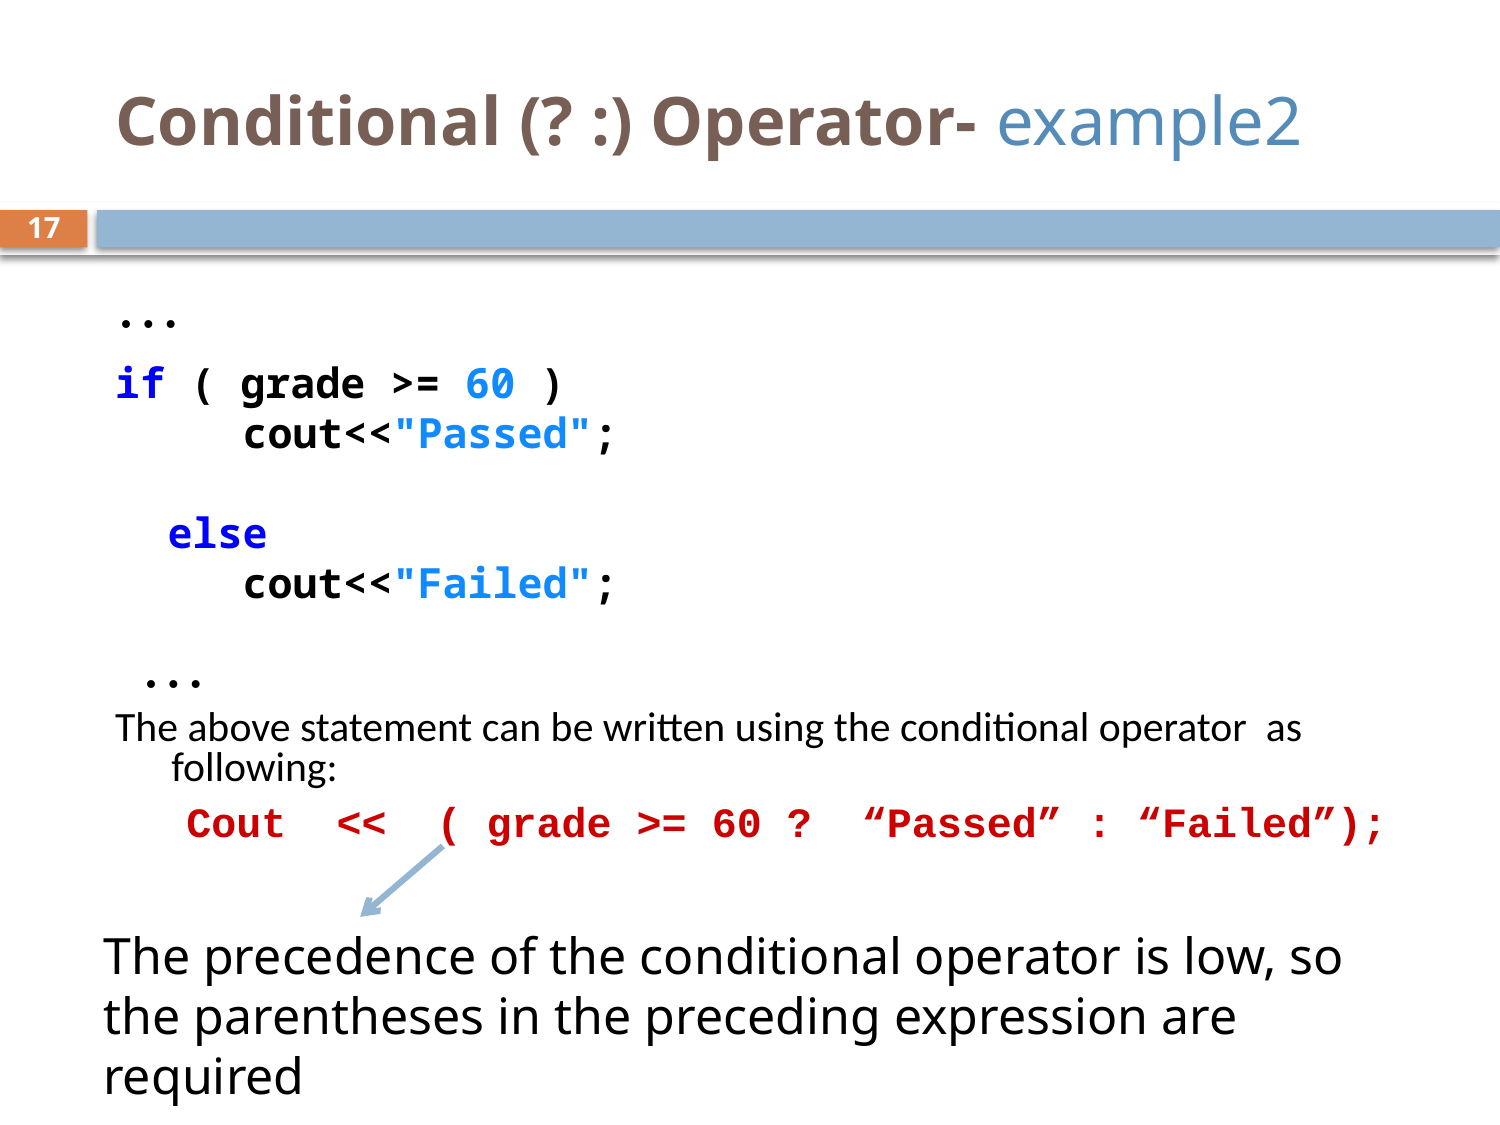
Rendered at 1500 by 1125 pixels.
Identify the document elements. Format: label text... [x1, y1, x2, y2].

title Conditional (? :) Operator- example2 [100, 37, 1438, 200]
text_box The precedence of the conditional operator is low, so the parentheses in the preceding expression are required [88, 916, 1424, 1112]
slide_number 17 [0, 208, 88, 249]
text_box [359, 845, 444, 918]
list … if ( grade >= 60 ) cout<<"Passed"; else cout<<"Failed"; … The above statement can be written using the conditional operator as following: Cout << ( grade >= 60 ? “Passed” : “Failed”); [100, 262, 1438, 1000]
